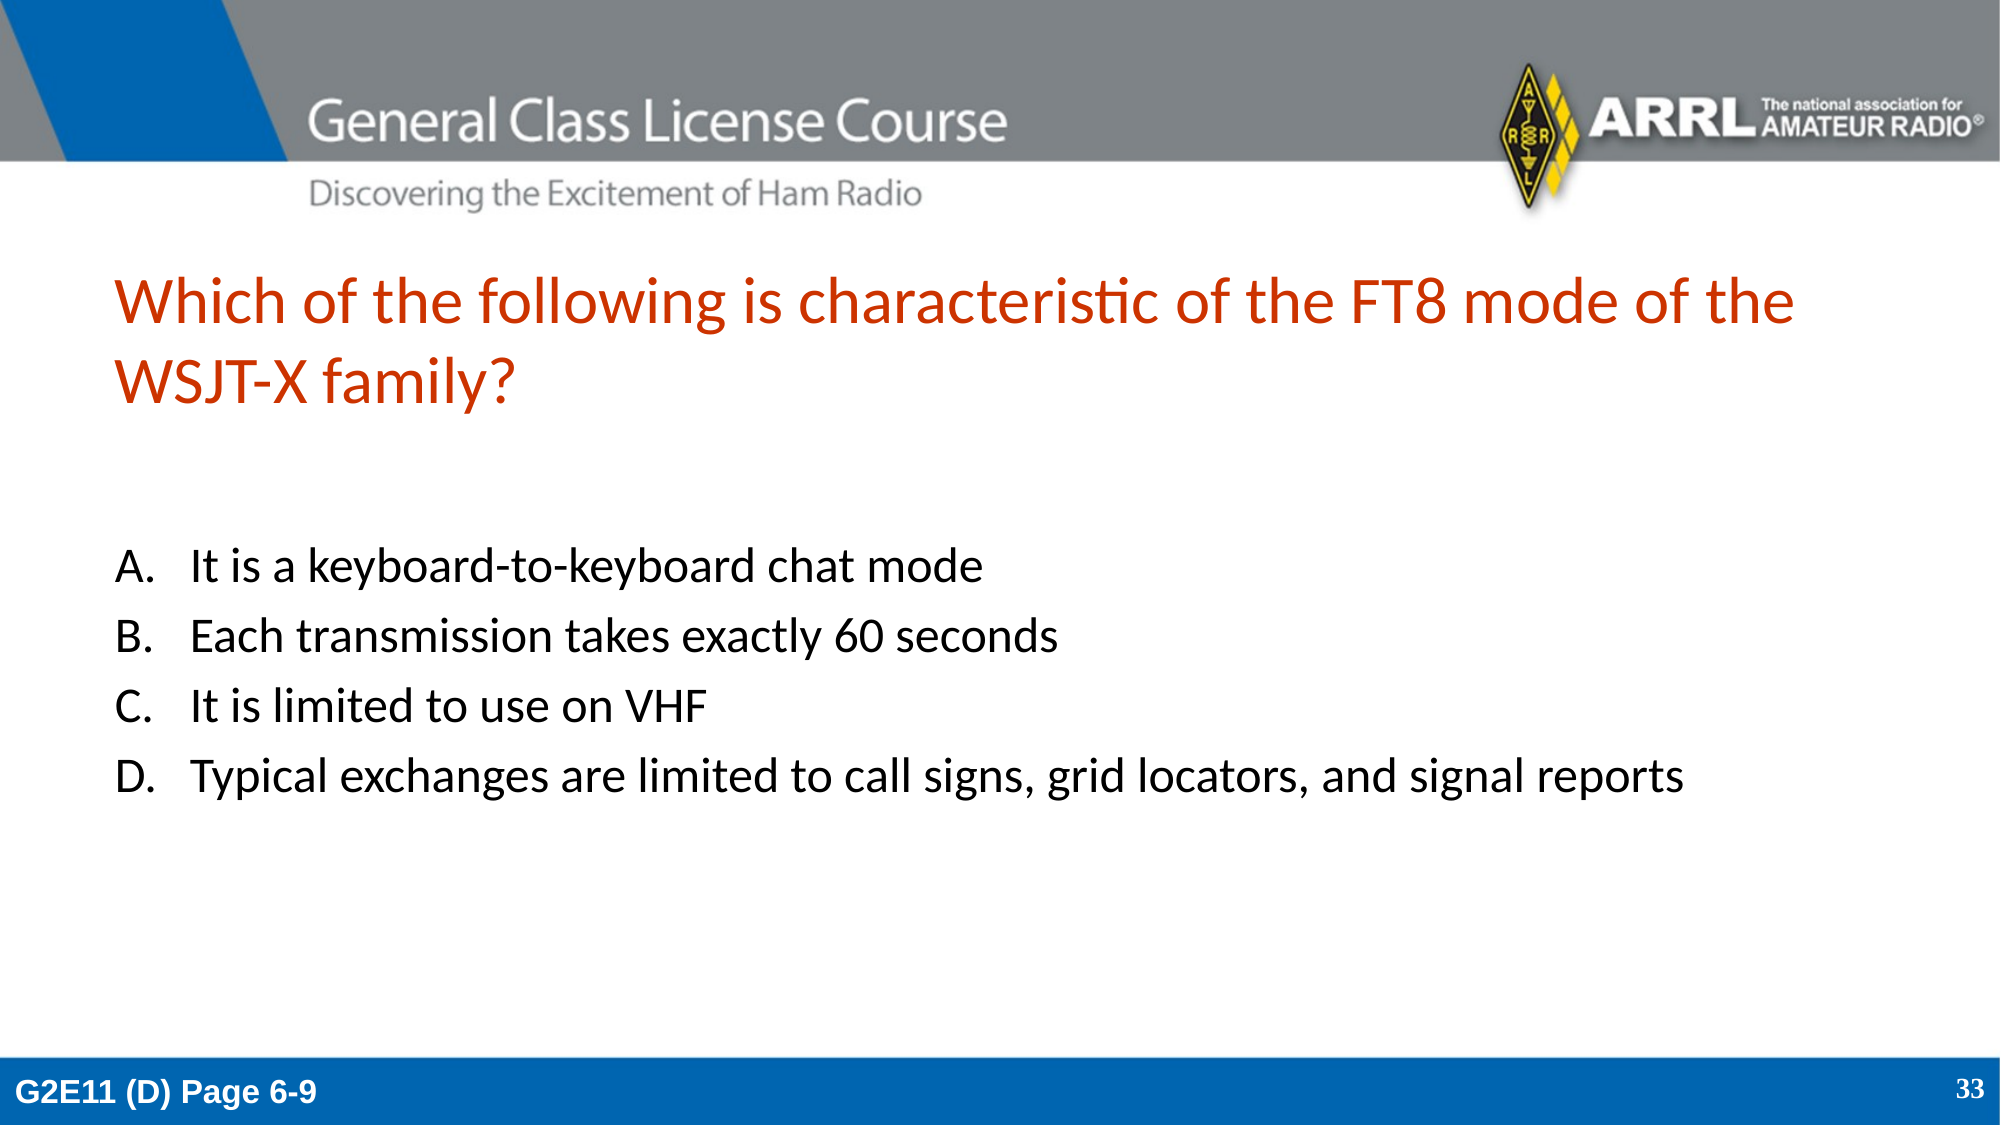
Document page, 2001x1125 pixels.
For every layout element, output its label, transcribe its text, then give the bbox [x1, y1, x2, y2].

list It is a keyboard-to-keyboard chat mode Each transmission takes exactly 60 seconds It is limited to use on VHF Typical exchanges are limited to call signs, grid locators, and signal reports [99, 525, 1900, 1005]
picture [0, 0, 2001, 1125]
text_box 33 [1875, 1062, 2000, 1113]
text_box G2E11 (D) Page 6-9 [0, 1062, 1313, 1118]
title Which of the following is characteristic of the FT8 mode of the WSJT-X family? [99, 249, 1900, 468]
